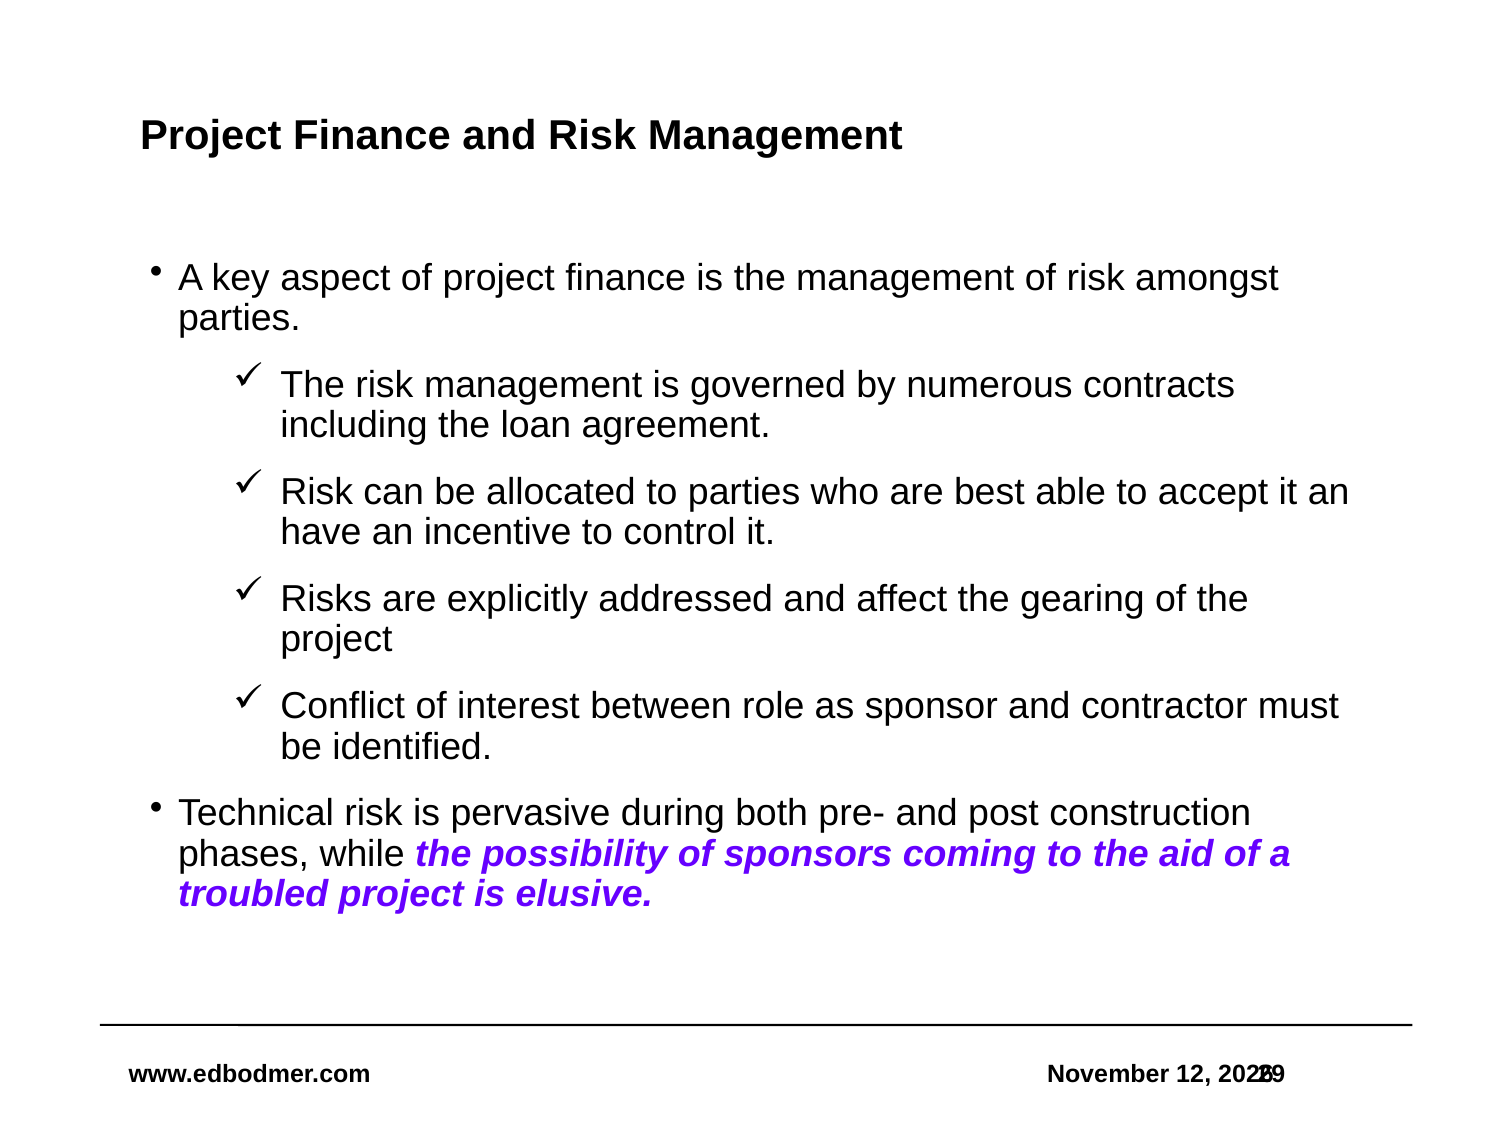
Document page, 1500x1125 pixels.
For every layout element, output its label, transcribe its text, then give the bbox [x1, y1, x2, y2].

title Project Finance and Risk Management [124, 99, 1288, 226]
list A key aspect of project finance is the management of risk amongst parties. The risk management is governed by numerous contracts including the loan agreement. Risk can be allocated to parties who are best able to accept it an have an incentive to control it. Risks are explicitly addressed and affect the gearing of the project Conflict of interest between role as sponsor and contractor must be identified. Technical risk is pervasive during both pre- and post construction phases, while the possibility of sponsors coming to the aid of a troubled project is elusive. [124, 249, 1376, 1001]
